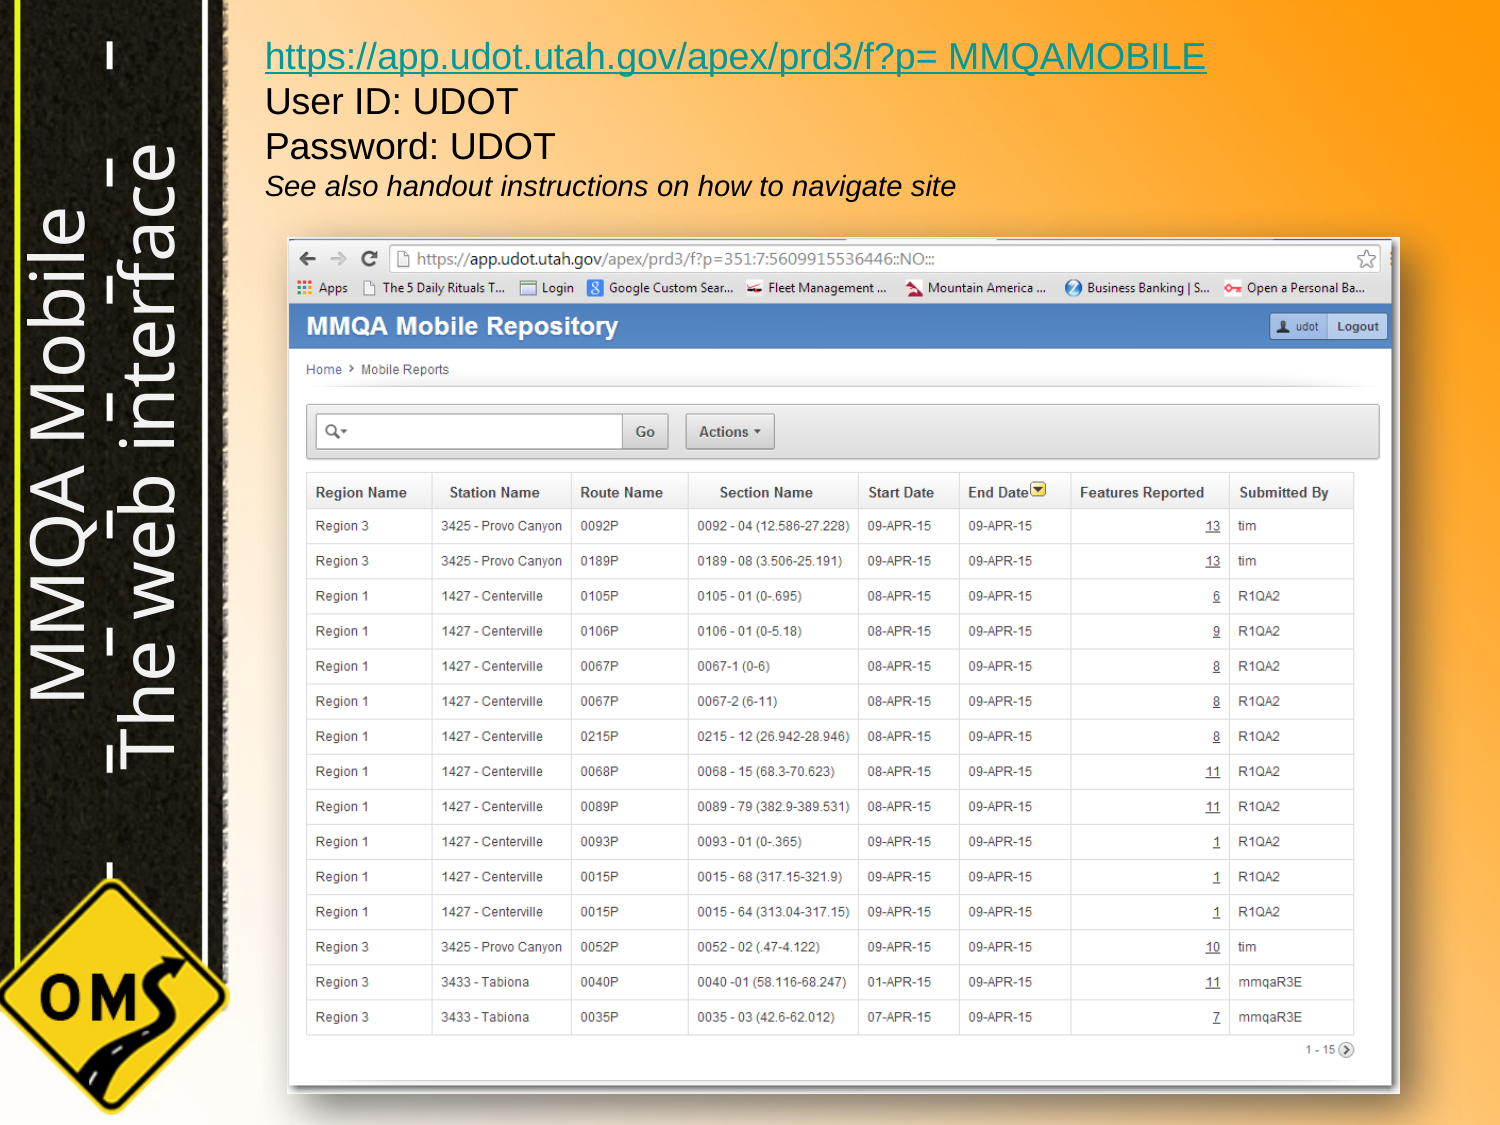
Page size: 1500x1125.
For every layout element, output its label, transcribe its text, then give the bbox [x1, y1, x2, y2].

text_box https://app.udot.utah.gov/apex/prd3/f?p= MMQAMOBILE User ID: UDOT Password: UDOT See also handout instructions on how to navigate site [249, 24, 1350, 210]
title MMQA Mobile The web interface [50, 50, 150, 863]
picture [0, 0, 1500, 1125]
